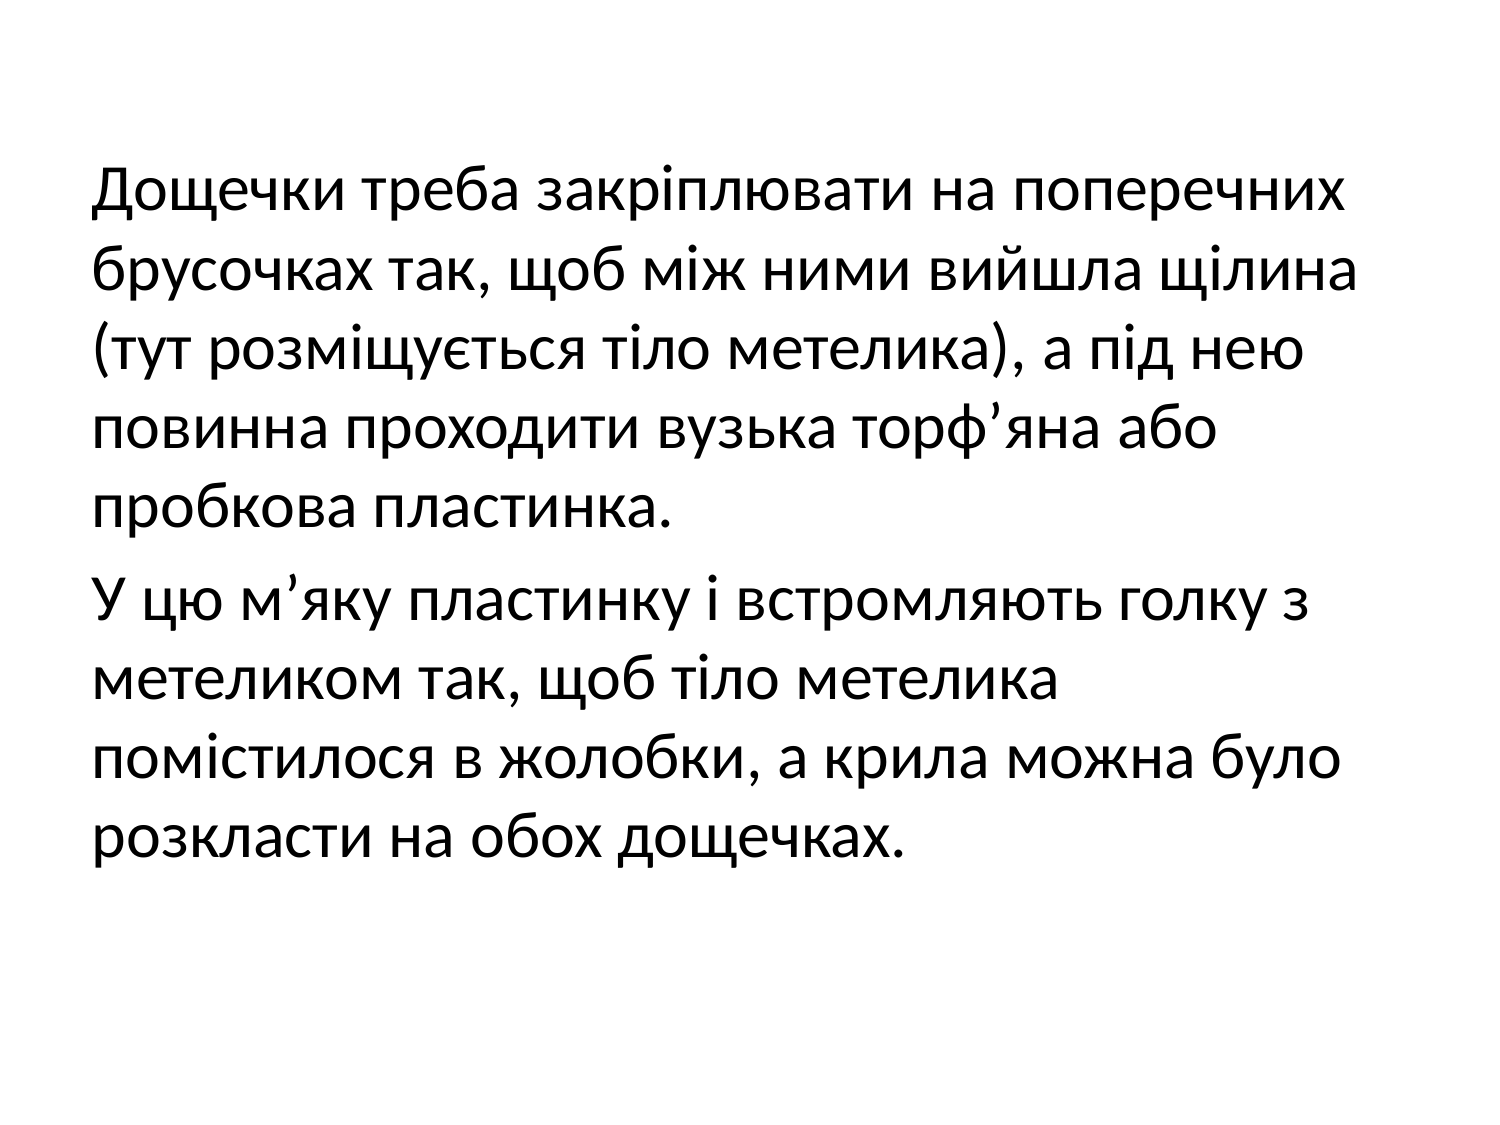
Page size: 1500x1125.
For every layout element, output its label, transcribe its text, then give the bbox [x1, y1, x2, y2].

list Дощечки треба закріплювати на поперечних брусочках так, щоб між ними вийшла щілина (тут розміщується тіло метелика), а під нею повинна проходити вузька торф’яна або пробкова пластинка. У цю м’яку пластинку і встромляють голку з метеликом так, щоб тіло метелика помістилося в жолобки, а крила можна було розкласти на обох дощечках. [76, 137, 1427, 880]
